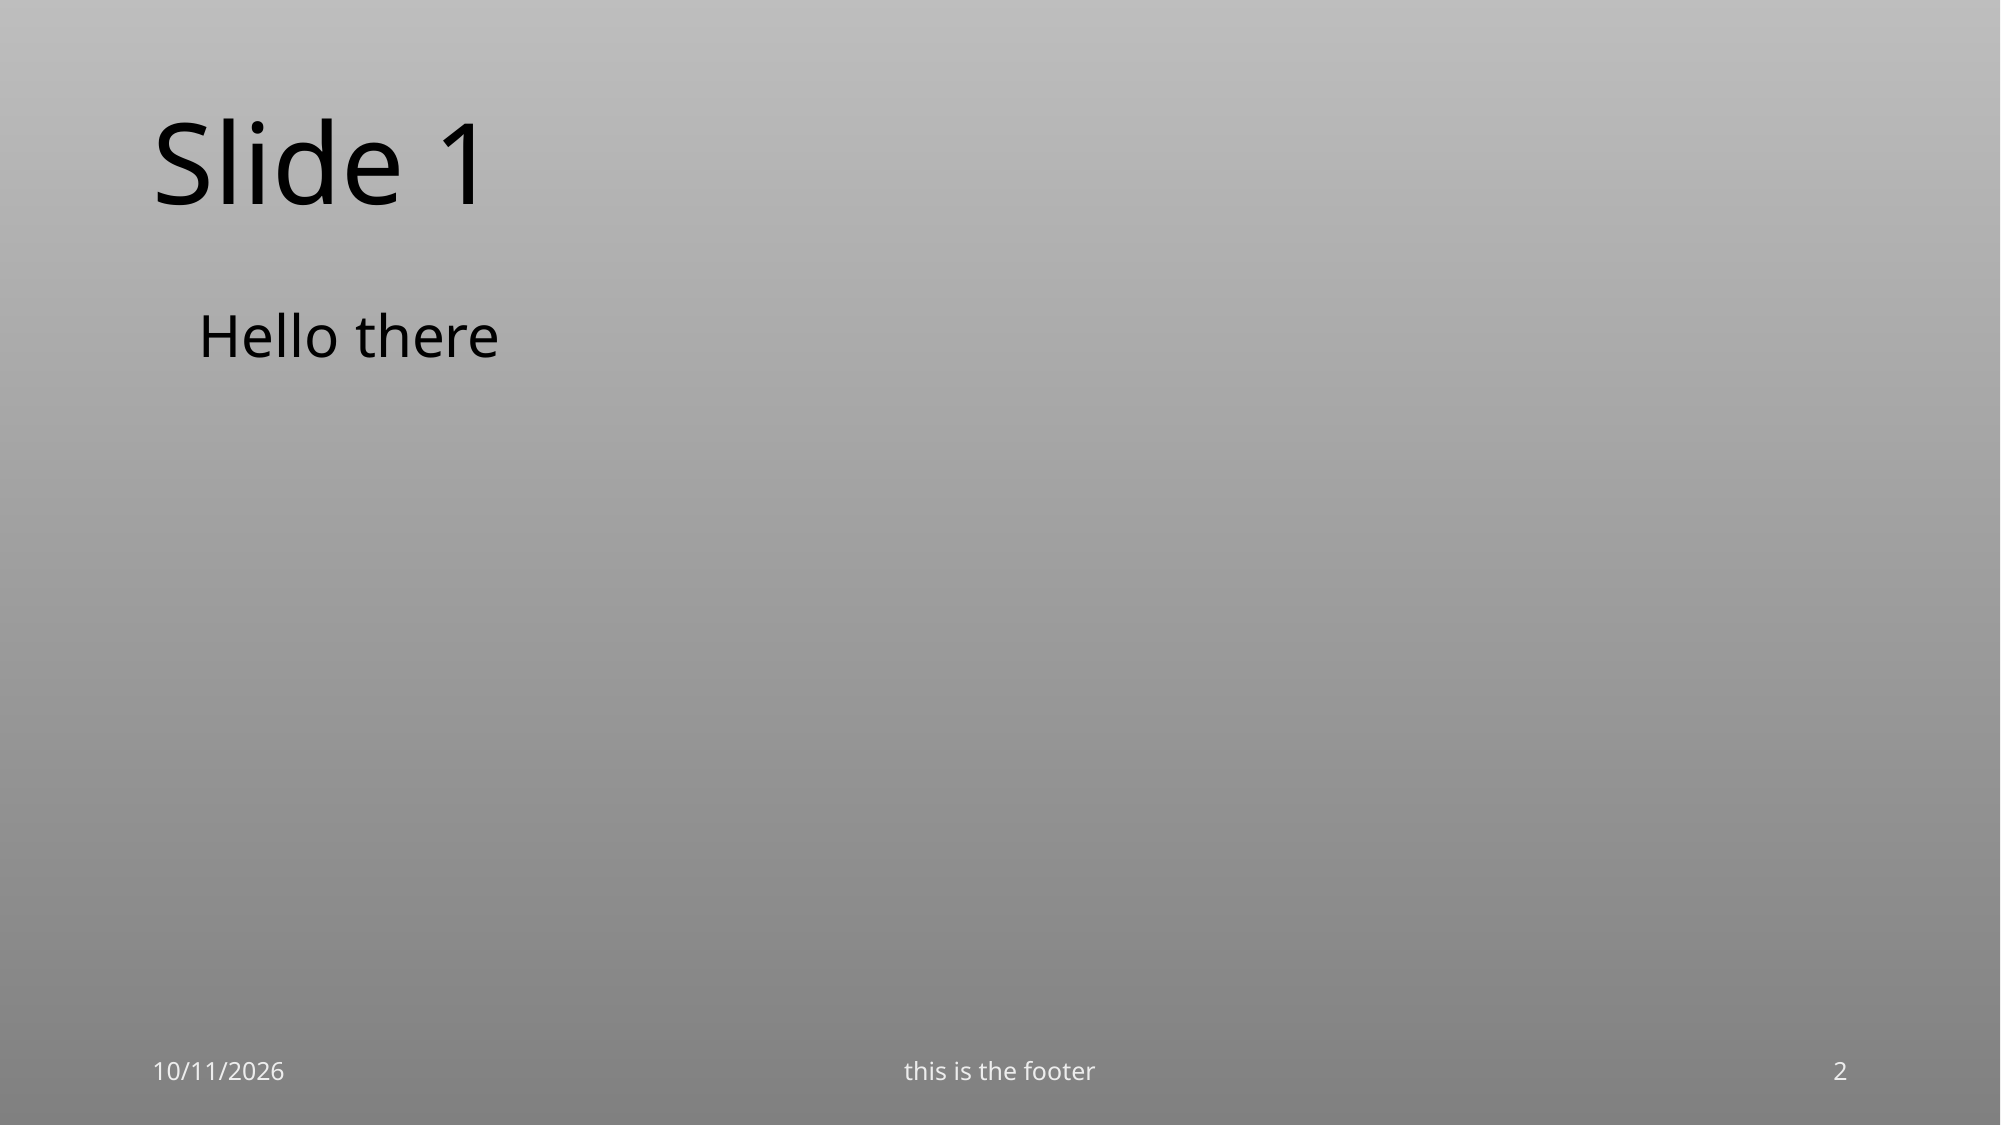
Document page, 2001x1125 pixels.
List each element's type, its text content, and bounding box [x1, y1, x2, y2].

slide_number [137, 1042, 588, 1103]
picture [0, 0, 2001, 1125]
list Hello there [183, 299, 1863, 1014]
footer this is the footer [662, 1042, 1338, 1103]
title Slide 1 [137, 59, 1863, 278]
slide_number ‹#› [1412, 1042, 1863, 1103]
